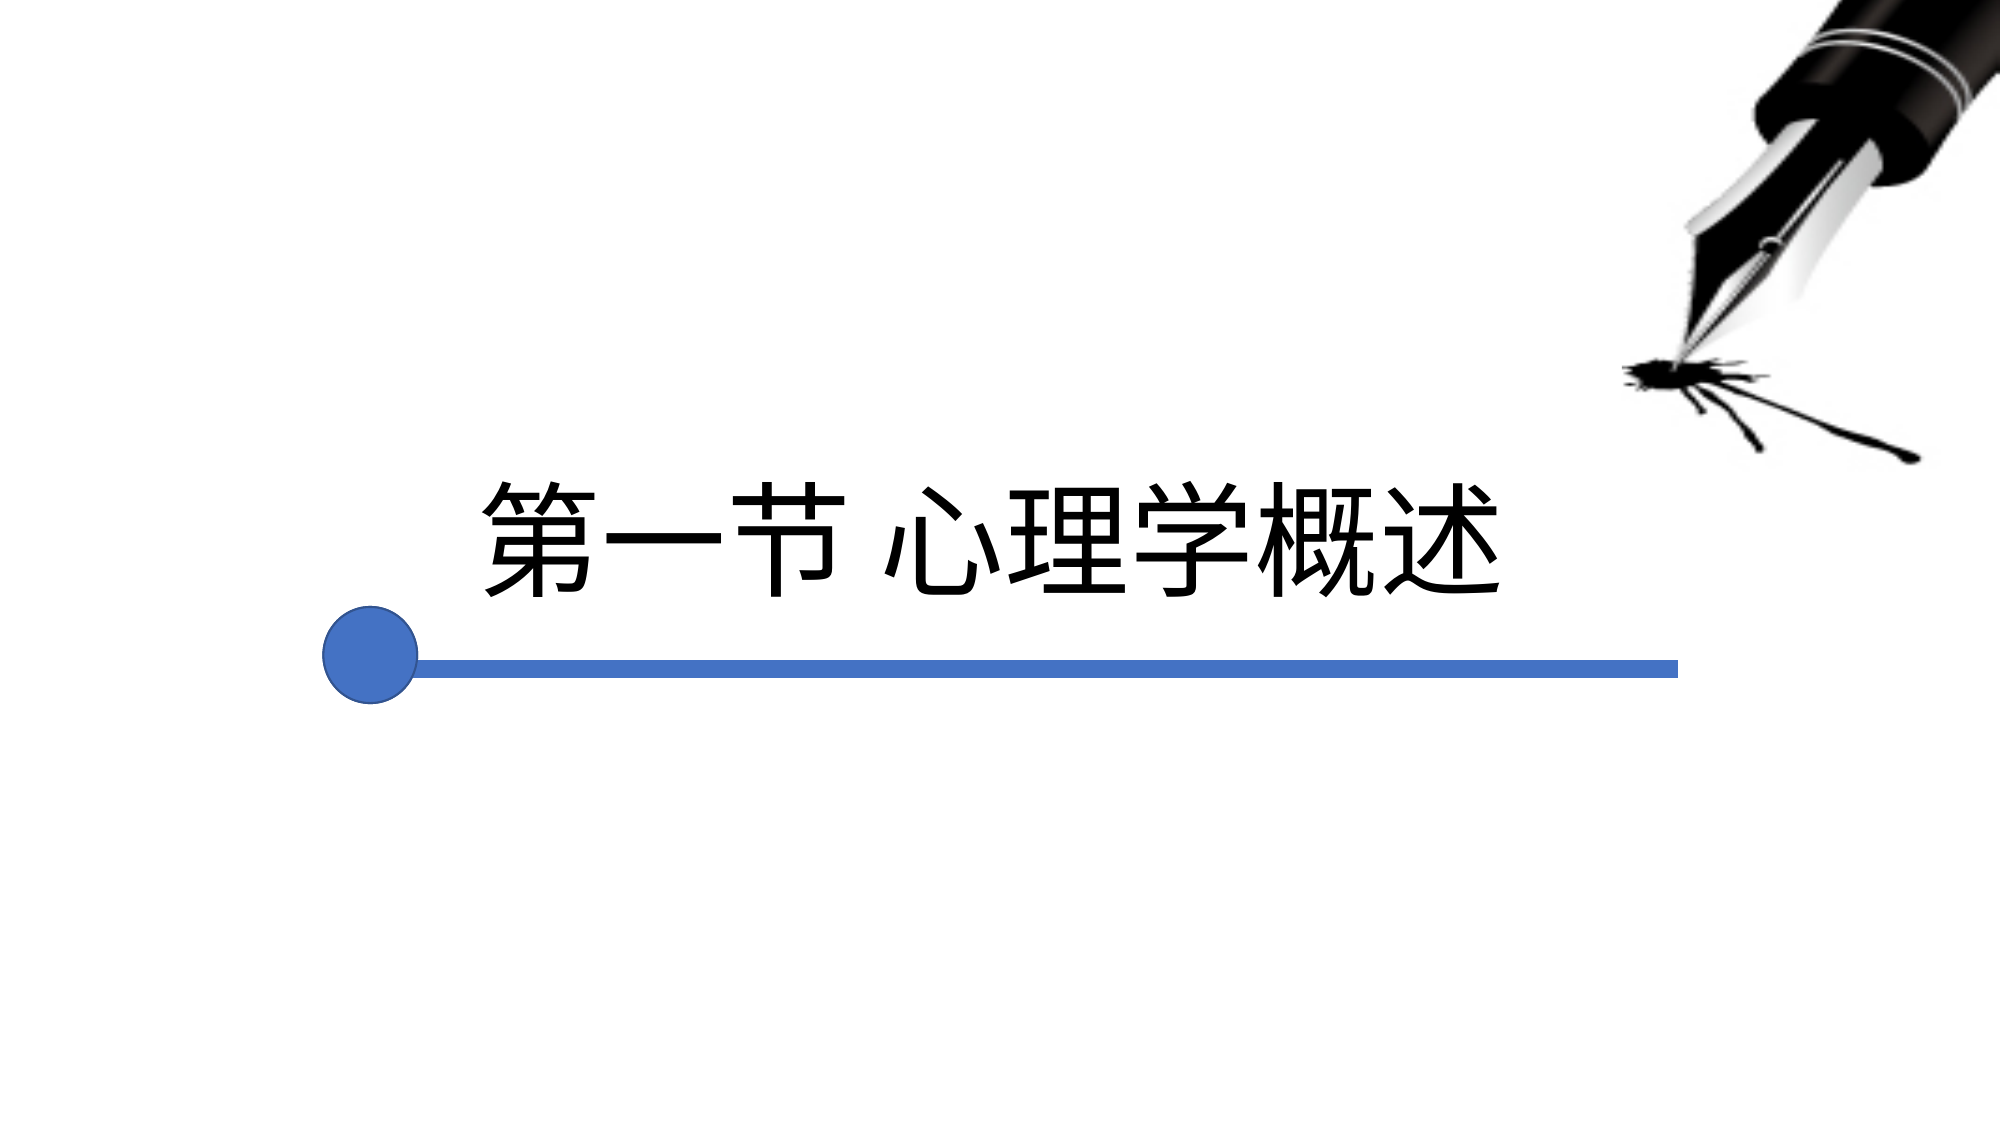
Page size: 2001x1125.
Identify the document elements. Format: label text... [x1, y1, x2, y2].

text_box [322, 605, 419, 705]
title 第一节 心理学概述 [240, 230, 1741, 623]
picture [1621, 0, 2000, 473]
